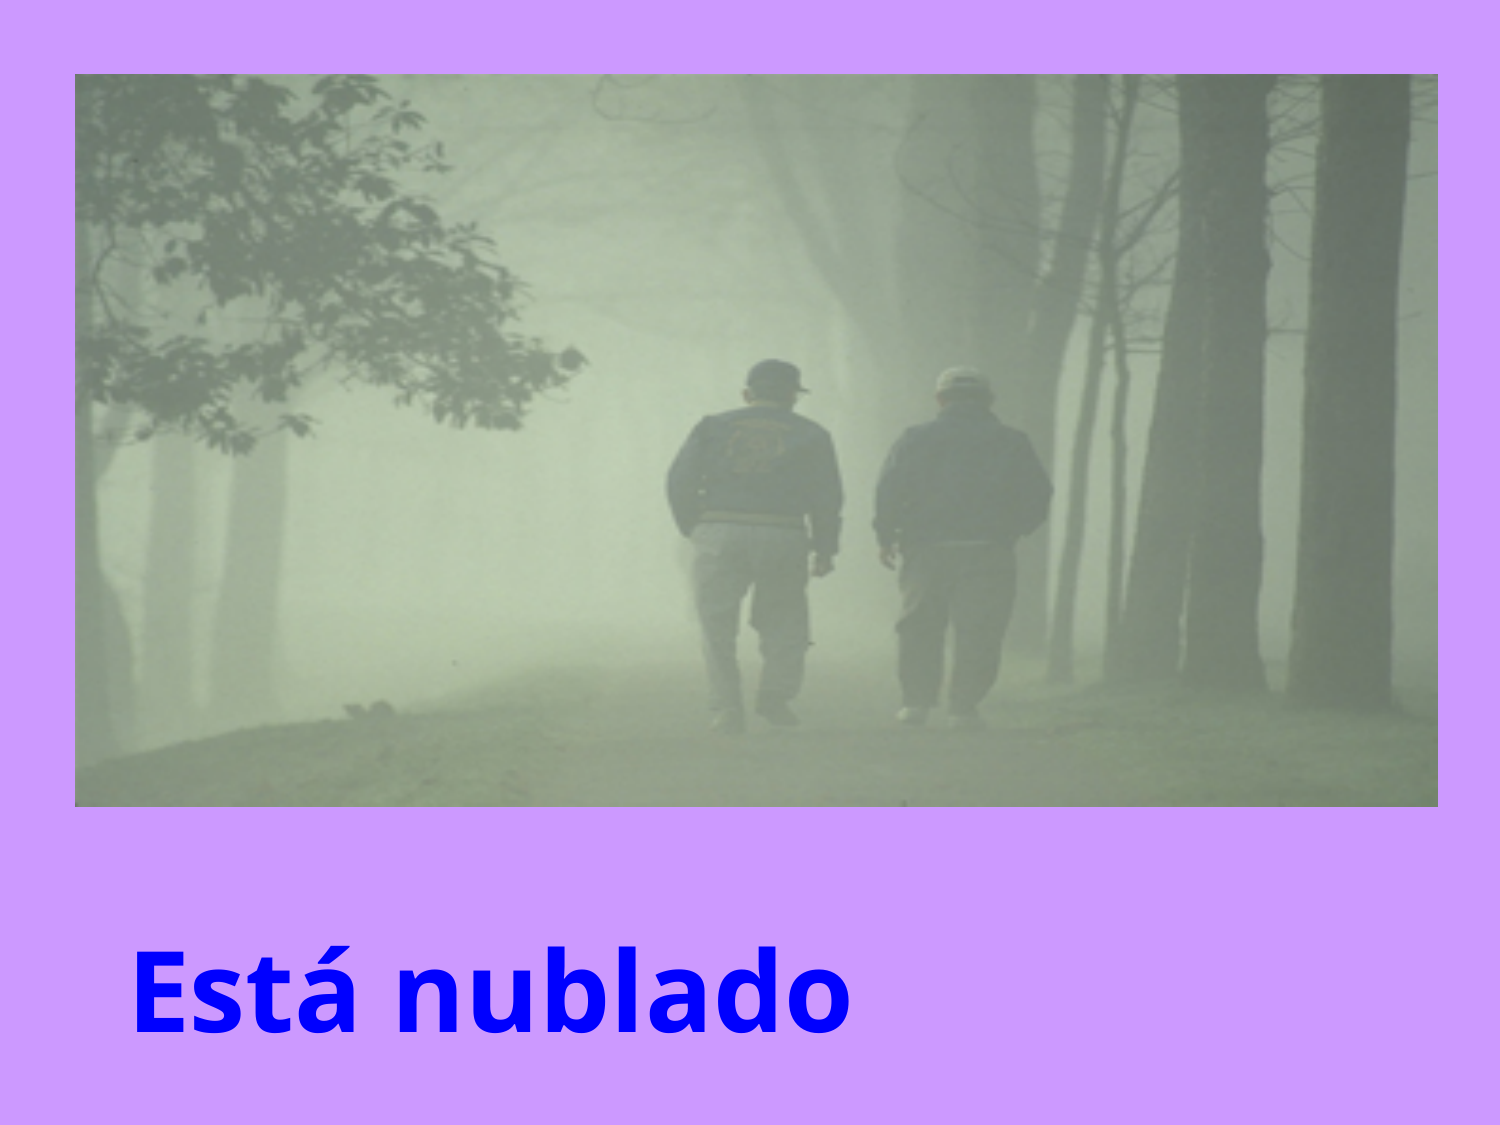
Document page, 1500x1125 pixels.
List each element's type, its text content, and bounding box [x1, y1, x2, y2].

text_box Está nublado [112, 912, 1438, 1063]
picture [74, 74, 1438, 807]
